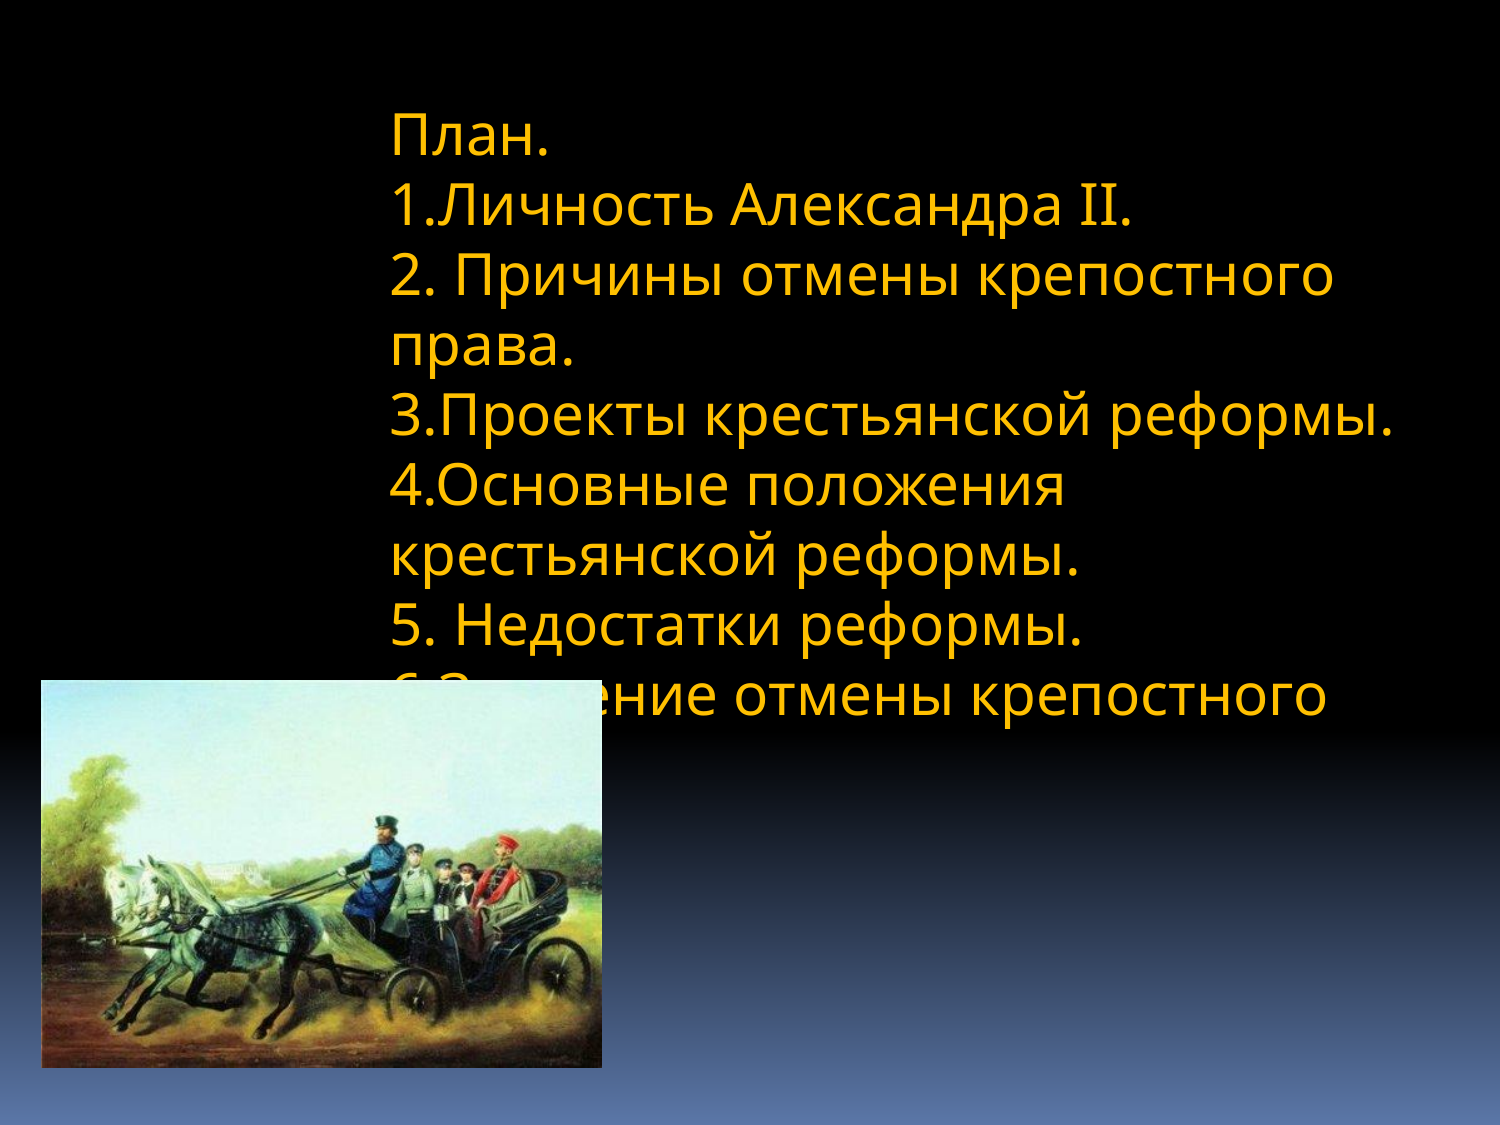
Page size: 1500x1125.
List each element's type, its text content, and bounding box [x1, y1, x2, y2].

picture [40, 680, 602, 1069]
text_box План. 1.Личность Александра II. 2. Причины отмены крепостного права. 3.Проекты крестьянской реформы. 4.Основные положения крестьянской реформы. 5. Недостатки реформы. 6.Значение отмены крепостного права. [375, 89, 1412, 805]
